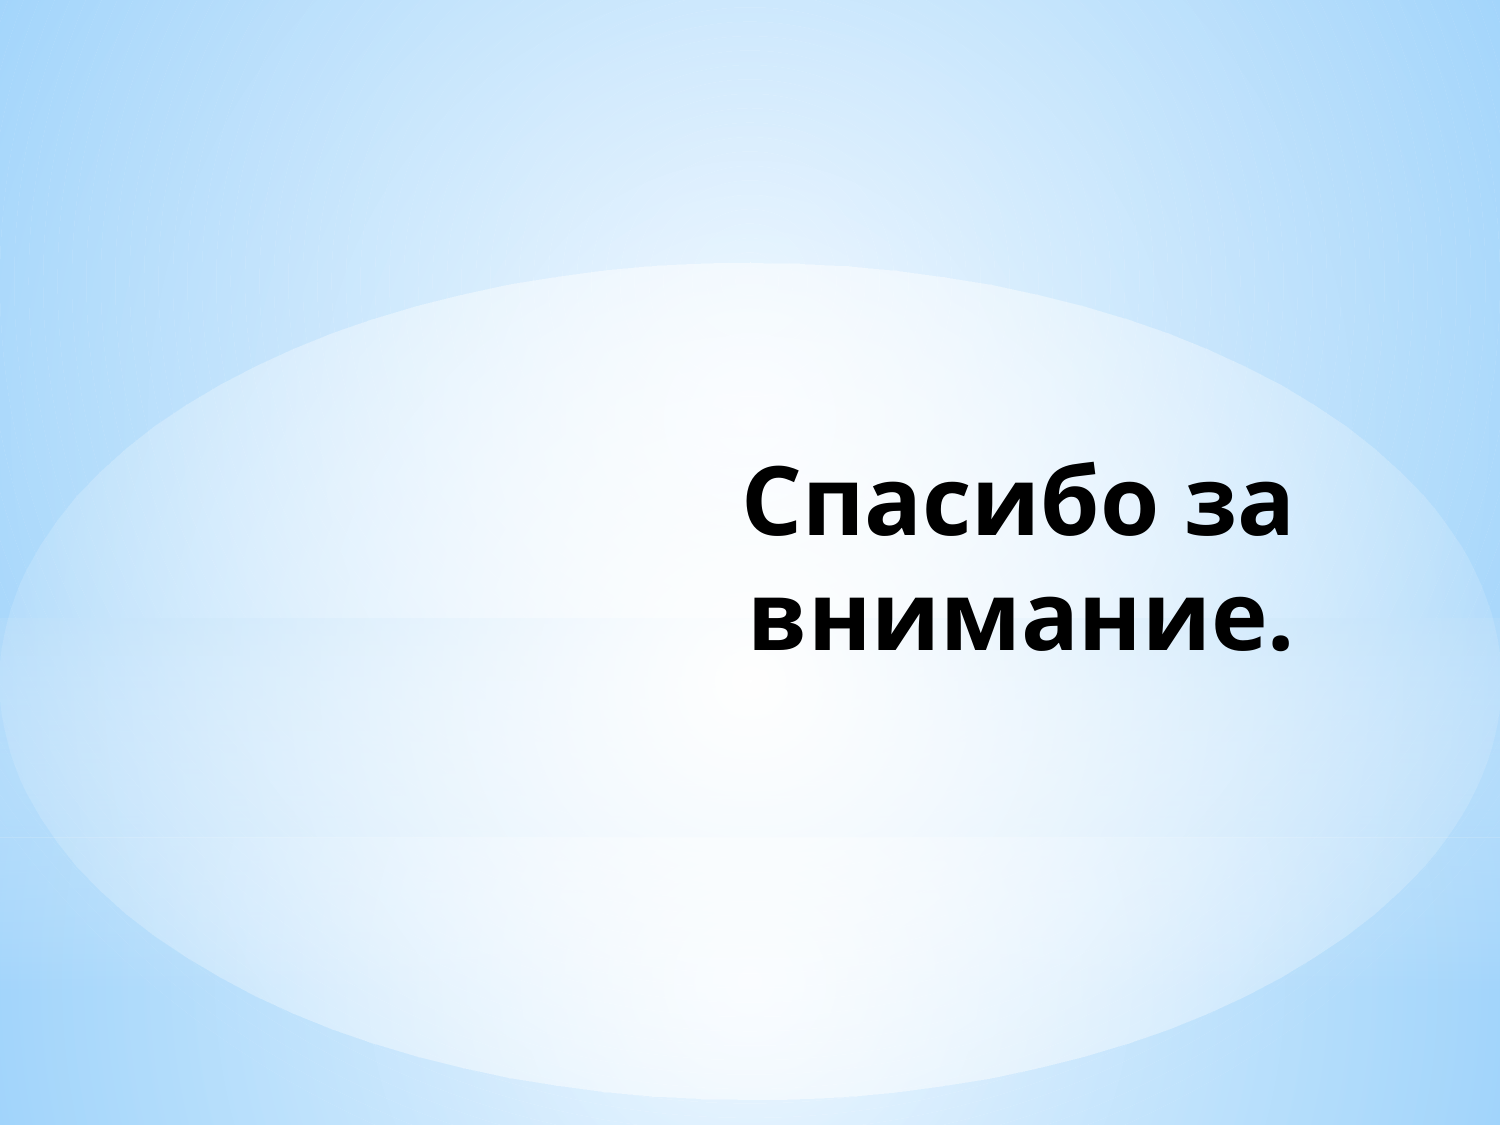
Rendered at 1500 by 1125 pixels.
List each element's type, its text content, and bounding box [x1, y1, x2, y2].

title Спасибо за внимание. [242, 432, 1311, 621]
